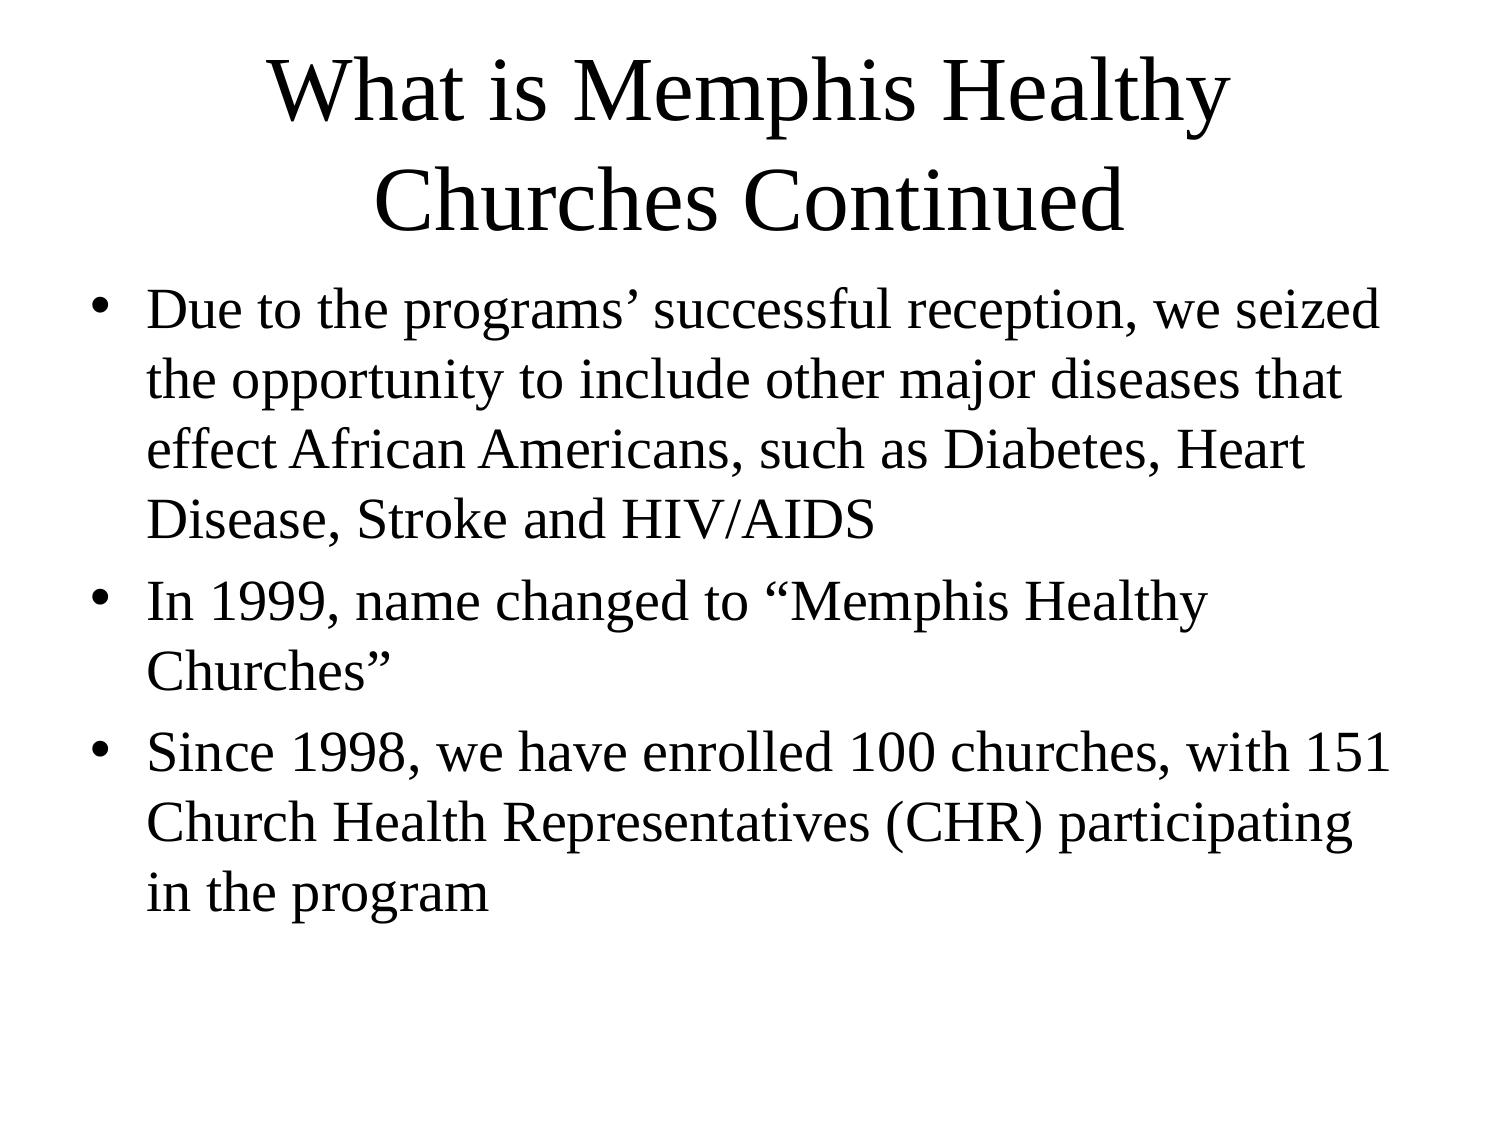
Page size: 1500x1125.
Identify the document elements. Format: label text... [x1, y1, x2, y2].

title What is Memphis Healthy Churches Continued [74, 44, 1426, 233]
list Due to the programs’ successful reception, we seized the opportunity to include other major diseases that effect African Americans, such as Diabetes, Heart Disease, Stroke and HIV/AIDS In 1999, name changed to “Memphis Healthy Churches” Since 1998, we have enrolled 100 churches, with 151 Church Health Representatives (CHR) participating in the program [74, 262, 1426, 1006]
